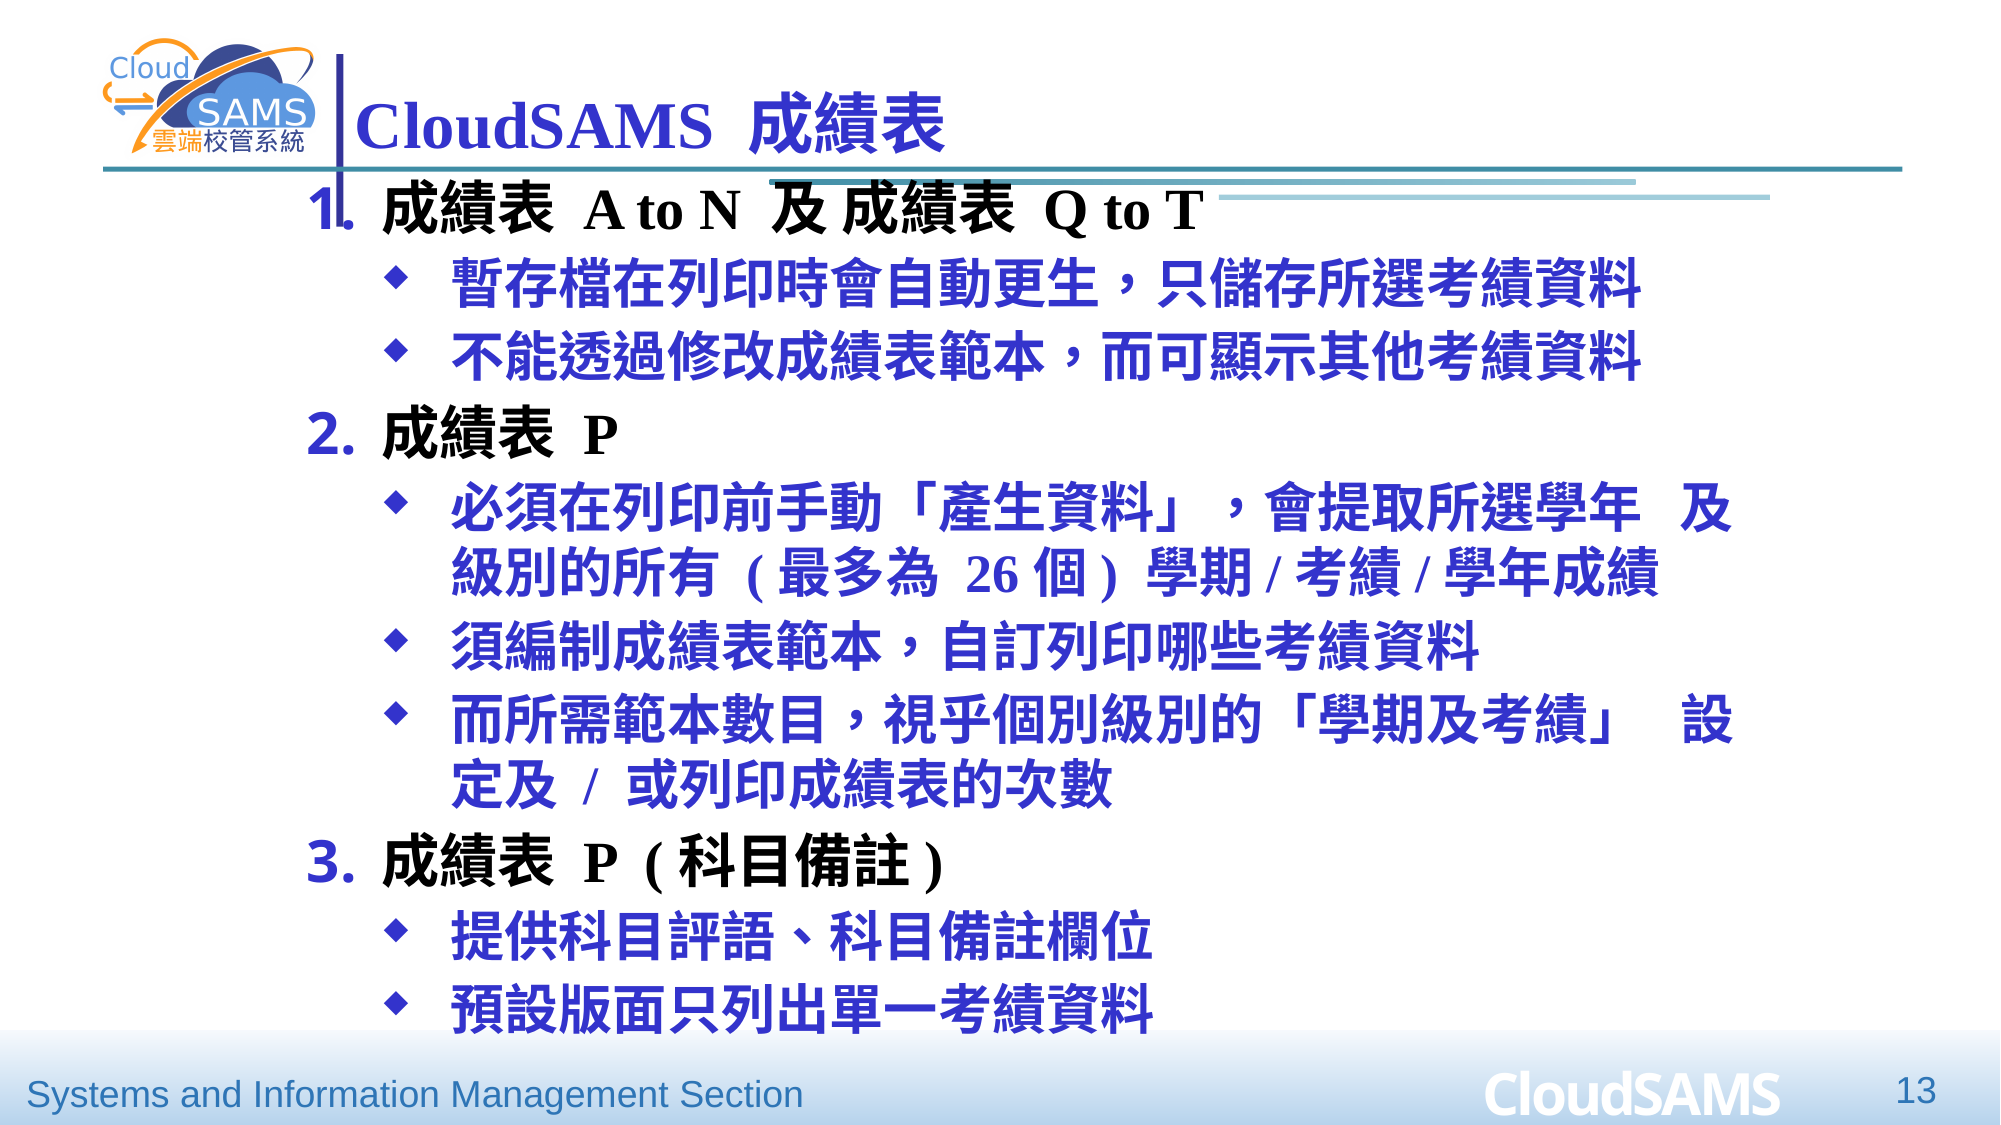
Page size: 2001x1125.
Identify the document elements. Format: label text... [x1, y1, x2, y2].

slide_number 13 [1755, 1059, 1952, 1125]
title CloudSAMS 成績表 [340, 44, 1907, 170]
list 成績表 A to N 及 成績表 Q to T 暫存檔在列印時會自動更生，只儲存所選考績資料 不能透過修改成績表範本，而可顯示其他考績資料 成績表 P 必須在列印前手動「產生資料」，會提取所選學年 及級別的所有 (最多為 26個) 學期/考績/學年成績 須編制成績表範本，自訂列印哪些考績資料 而所需範本數目，視乎個別級別的「學期及考績」 設定及 / 或列印成績表的次數 成績表 P (科目備註) 提供科目評語、科目備註欄位 預設版面只列出單一考績資料 [291, 163, 1750, 1125]
picture [87, 7, 349, 175]
